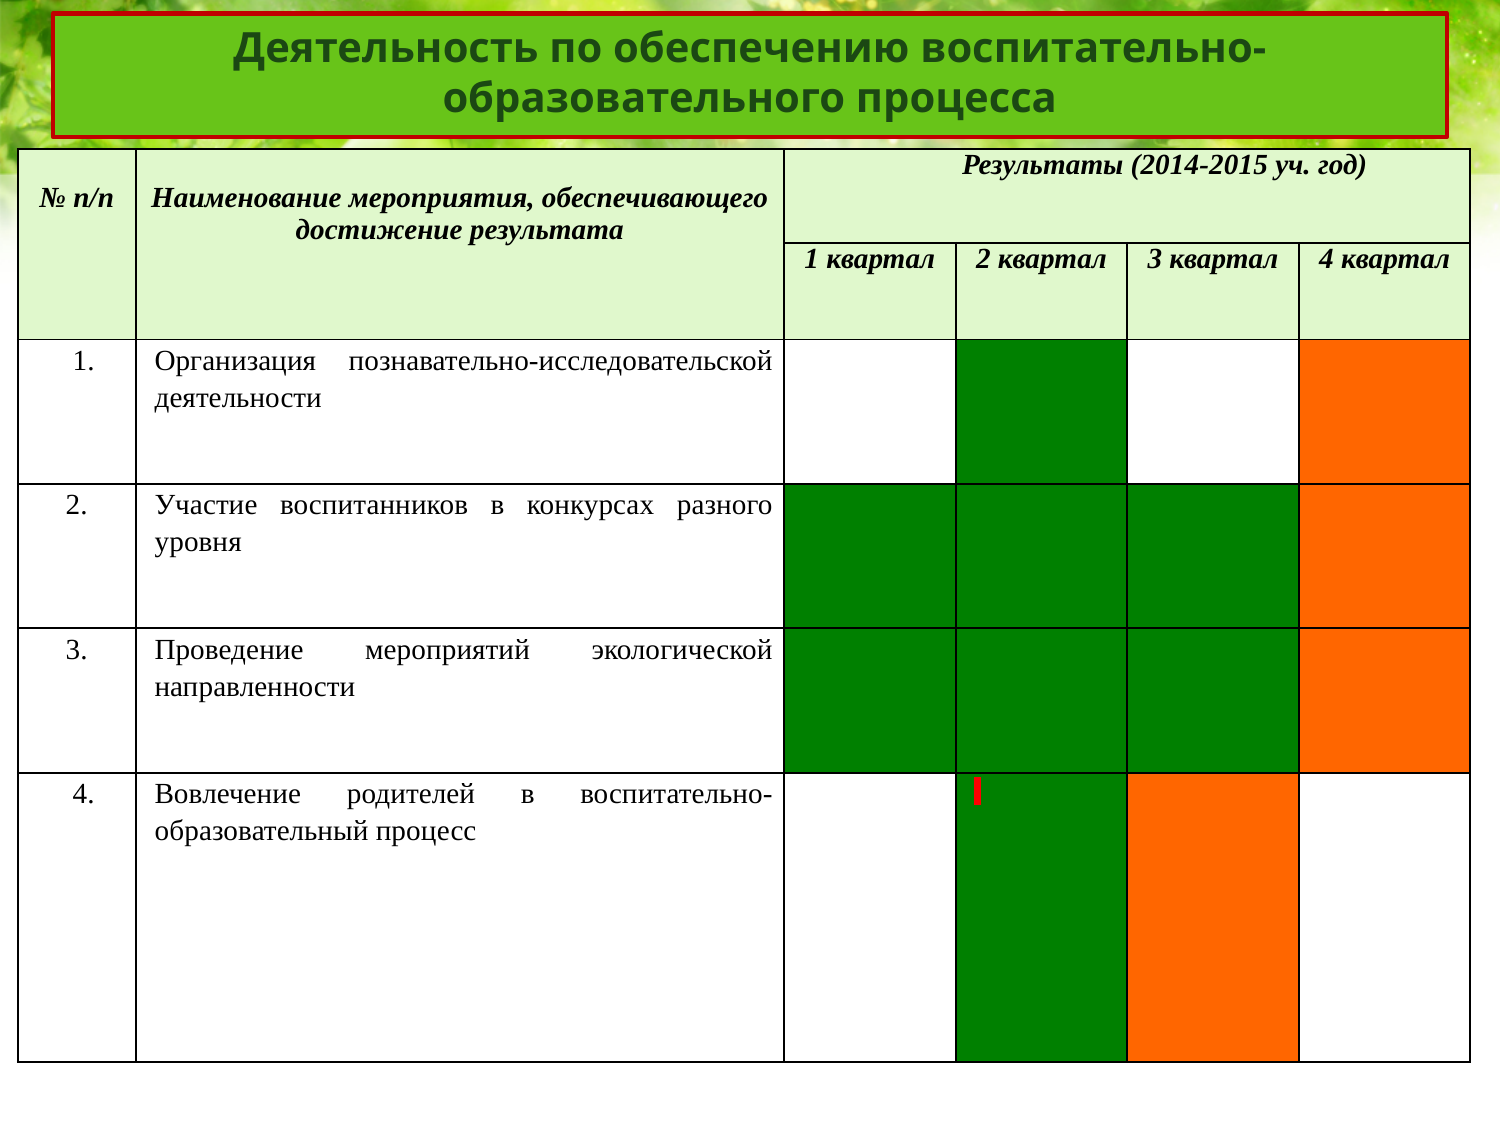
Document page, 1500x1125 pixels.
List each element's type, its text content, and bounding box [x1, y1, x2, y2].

picture [0, 0, 1500, 1125]
table_cell 1 квартал [785, 244, 955, 339]
table_cell [957, 485, 1126, 627]
table_cell 1. [19, 340, 135, 483]
table_header № п/п [19, 150, 135, 339]
table_cell [785, 774, 955, 1061]
table_cell [1128, 629, 1298, 772]
table_cell Проведение мероприятий экологической направленности [137, 629, 783, 772]
table_cell [1300, 774, 1469, 1061]
table_cell [957, 629, 1126, 772]
table_cell [957, 774, 1126, 1061]
table_cell 3 квартал [1128, 244, 1298, 339]
table_cell 2 квартал [957, 244, 1126, 339]
table_cell 4 квартал [1300, 244, 1469, 339]
text_box Деятельность по обеспечению воспитательно-образовательного процесса [51, 11, 1449, 139]
table_cell [1128, 340, 1298, 483]
table_cell [957, 340, 1126, 483]
table_cell [785, 629, 955, 772]
table_cell Вовлечение родителей в воспитательно-образовательный процесс [137, 774, 783, 1061]
table_cell [1128, 774, 1298, 1061]
table_cell [1300, 485, 1469, 627]
table_cell [785, 485, 955, 627]
table_header Результаты (2014-2015 уч. год) [785, 150, 1469, 242]
table_cell [1300, 340, 1469, 483]
table_cell [785, 340, 955, 483]
table_cell 4. [19, 774, 135, 1061]
table_cell [1128, 485, 1298, 627]
table_cell 2. [19, 485, 135, 627]
table_cell Организация познавательно-исследовательской деятельности [137, 340, 783, 483]
table_cell [1300, 629, 1469, 772]
table_cell Участие воспитанников в конкурсах разного уровня [137, 485, 783, 627]
table_header Наименование мероприятия, обеспечивающего достижение результата [137, 150, 783, 339]
table_cell 3. [19, 629, 135, 772]
